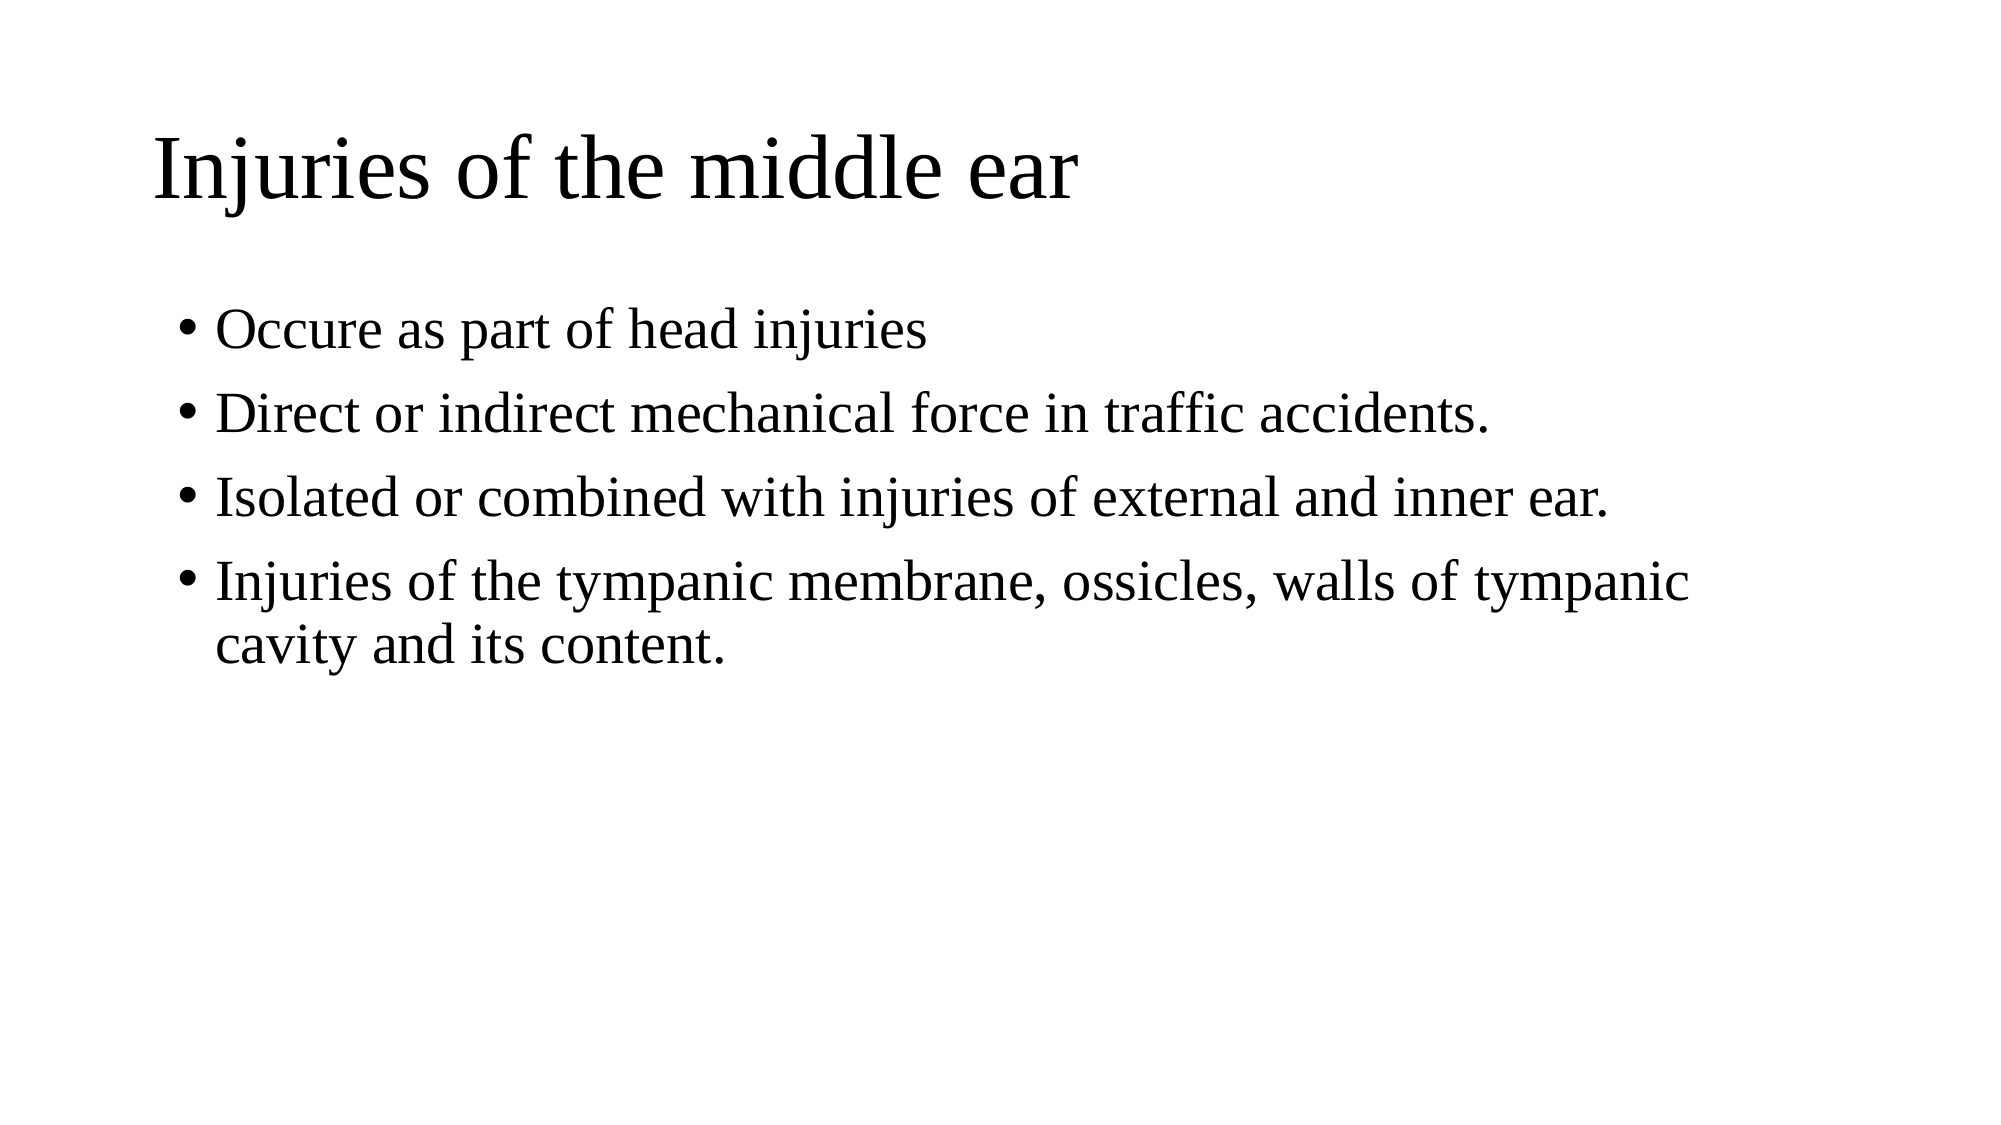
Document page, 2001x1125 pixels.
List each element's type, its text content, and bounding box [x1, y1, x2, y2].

title Injuries of the middle ear [137, 59, 1863, 278]
list Occure as part of head injuries Direct or indirect mechanical force in traffic accidents. Isolated or combined with injuries of external and inner ear. Injuries of the tympanic membrane, ossicles, walls of tympanic cavity and its content. [162, 291, 1838, 942]
